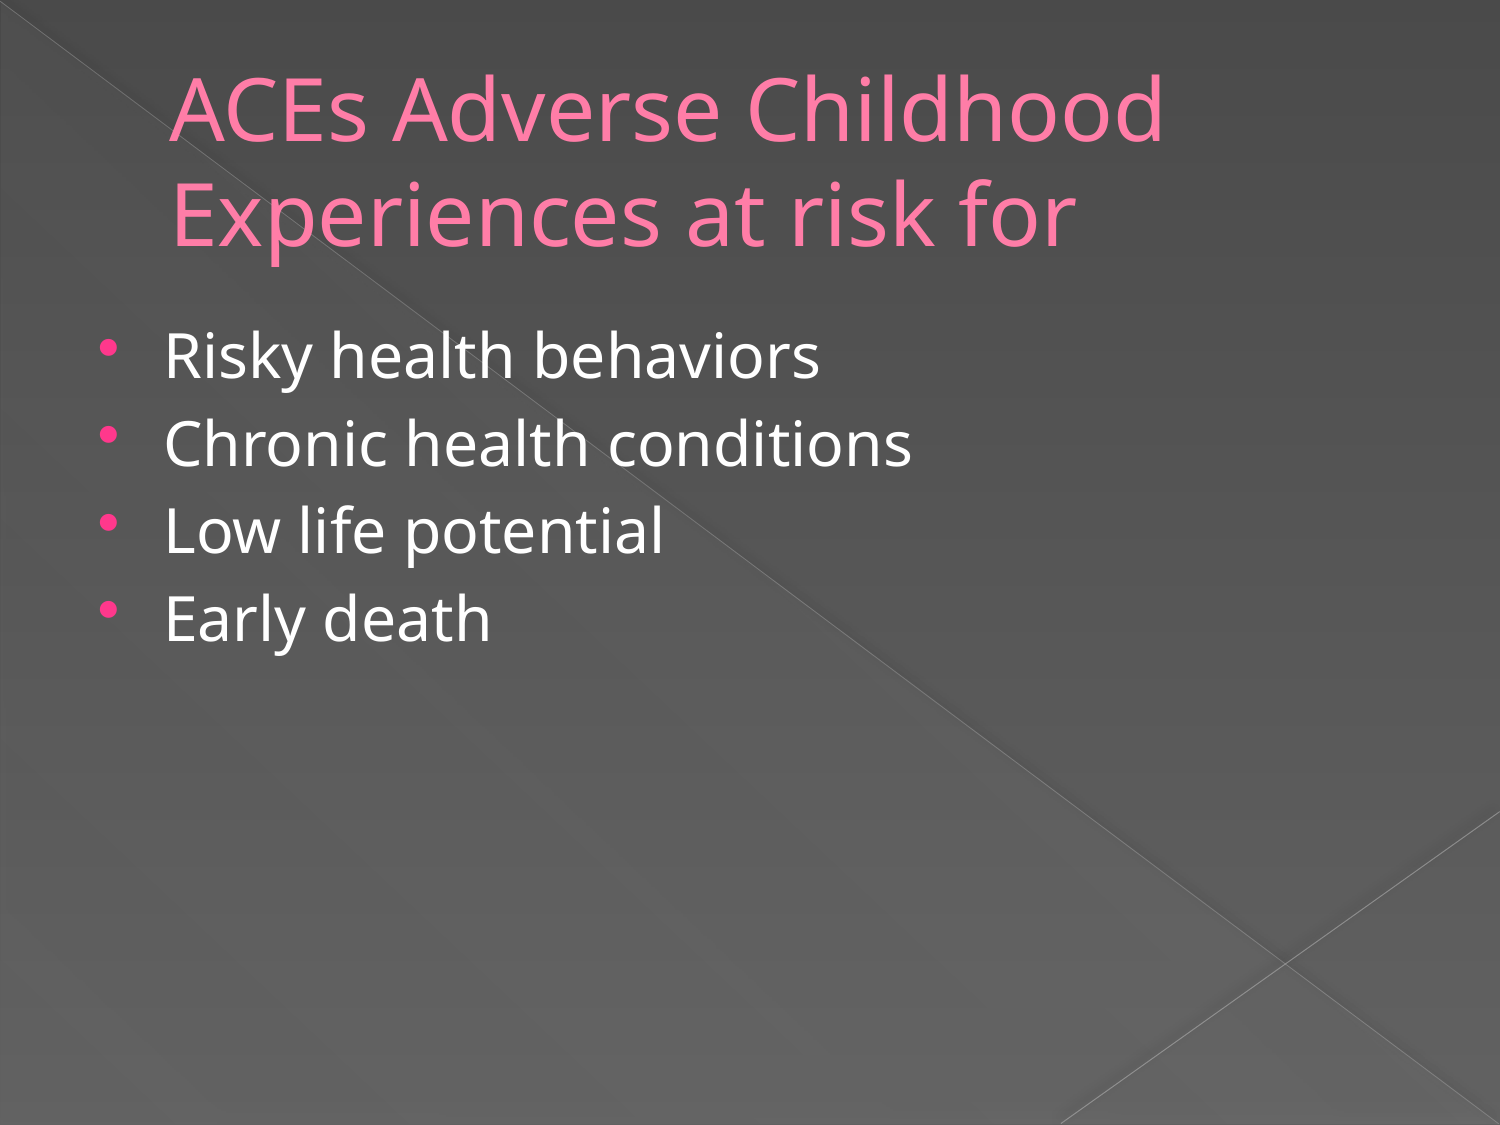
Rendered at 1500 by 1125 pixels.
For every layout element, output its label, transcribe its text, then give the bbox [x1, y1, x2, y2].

list Risky health behaviors Chronic health conditions Low life potential Early death [75, 308, 1425, 1059]
title ACEs Adverse Childhood Experiences at risk for [75, 43, 1425, 274]
